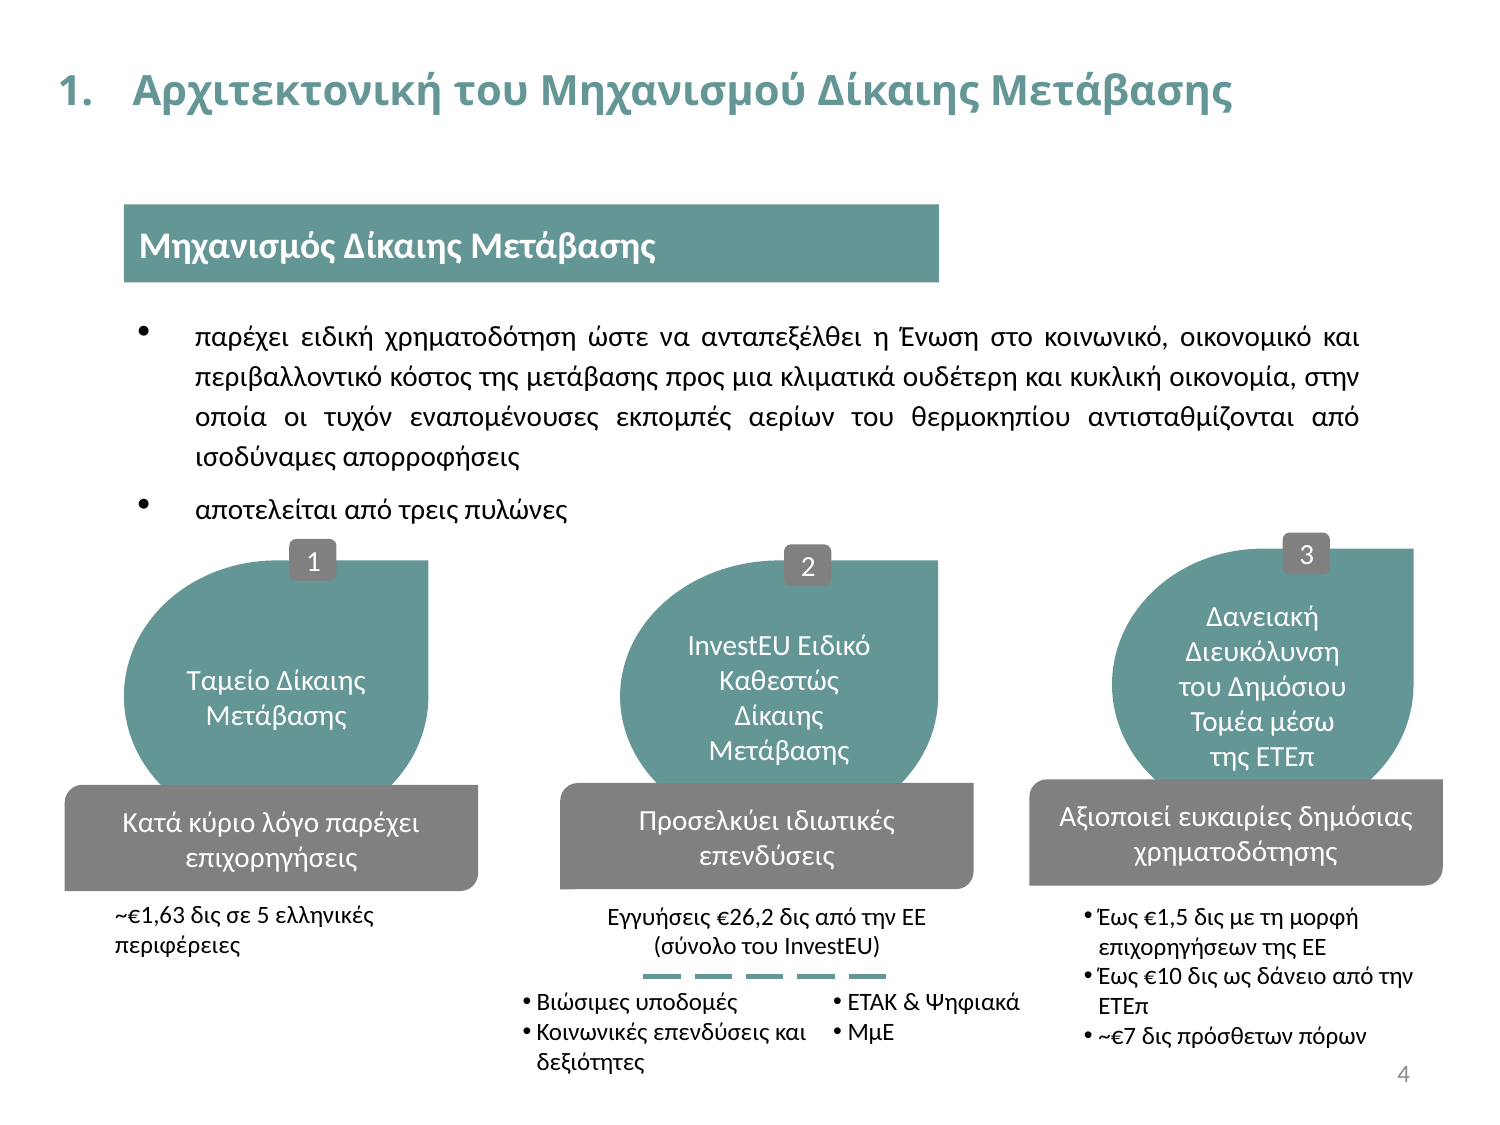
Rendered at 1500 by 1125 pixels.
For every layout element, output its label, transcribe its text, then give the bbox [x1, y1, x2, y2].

text_box Δανειακή Διευκόλυνση του Δημόσιου Τομέα μέσω της ΕΤΕπ [1109, 546, 1416, 777]
text_box 2 [781, 550, 834, 589]
slide_number 4 [1074, 1051, 1425, 1103]
text_box Εγγυήσεις €26,2 δις από την ΕΕ (σύνολο του InvestEU) [560, 892, 974, 958]
text_box 3 [1280, 550, 1333, 577]
text_box ΕΤΑΚ & Ψηφιακά ΜμΕ [818, 978, 1074, 1074]
text_box Αρχιτεκτονική του Μηχανισμού Δίκαιης Μετάβασης [42, 54, 1458, 123]
text_box 1 [287, 550, 339, 583]
text_box Μηχανισμός Δίκαιης Μετάβασης [122, 202, 941, 284]
text_box Κατά κύριο λόγο παρέχει επιχορηγήσεις [62, 782, 481, 894]
text_box Αξιοποιεί ευκαιρίες δημόσιας χρηματοδότησης [1027, 777, 1445, 888]
text_box InvestEU Ειδικό Καθεστώς Δίκαιης Μετάβασης [617, 558, 941, 780]
text_box Έως €1,5 δις με τη μορφή επιχορηγήσεων της ΕΕ Έως €10 δις ως δάνειο από την ΕΤΕπ ~€7 δις πρόσθετων πόρων [1068, 892, 1443, 1051]
text_box ~€1,63 δις σε 5 ελληνικές περιφέρειες [100, 891, 429, 972]
text_box παρέχει ειδική χρηματοδότηση ώστε να ανταπεξέλθει η Ένωση στο κοινωνικό, οικονομικό και περιβαλλοντικό κόστος της μετάβασης προς μια κλιματικά ουδέτερη και κυκλική οικονομία, στην οποία οι τυχόν εναπομένουσες εκπομπές αερίων του θερμοκηπίου αντισταθμίζονται από ισοδύναμες απορροφήσεις αποτελείται από τρεις πυλώνες [123, 304, 1376, 550]
text_box Ταμείο Δίκαιης Μετάβασης [121, 558, 431, 782]
text_box Βιώσιμες υποδομές Κοινωνικές επενδύσεις και δεξιότητες [507, 978, 818, 1050]
text_box Προσελκύει ιδιωτικές επενδύσεις [558, 780, 976, 892]
